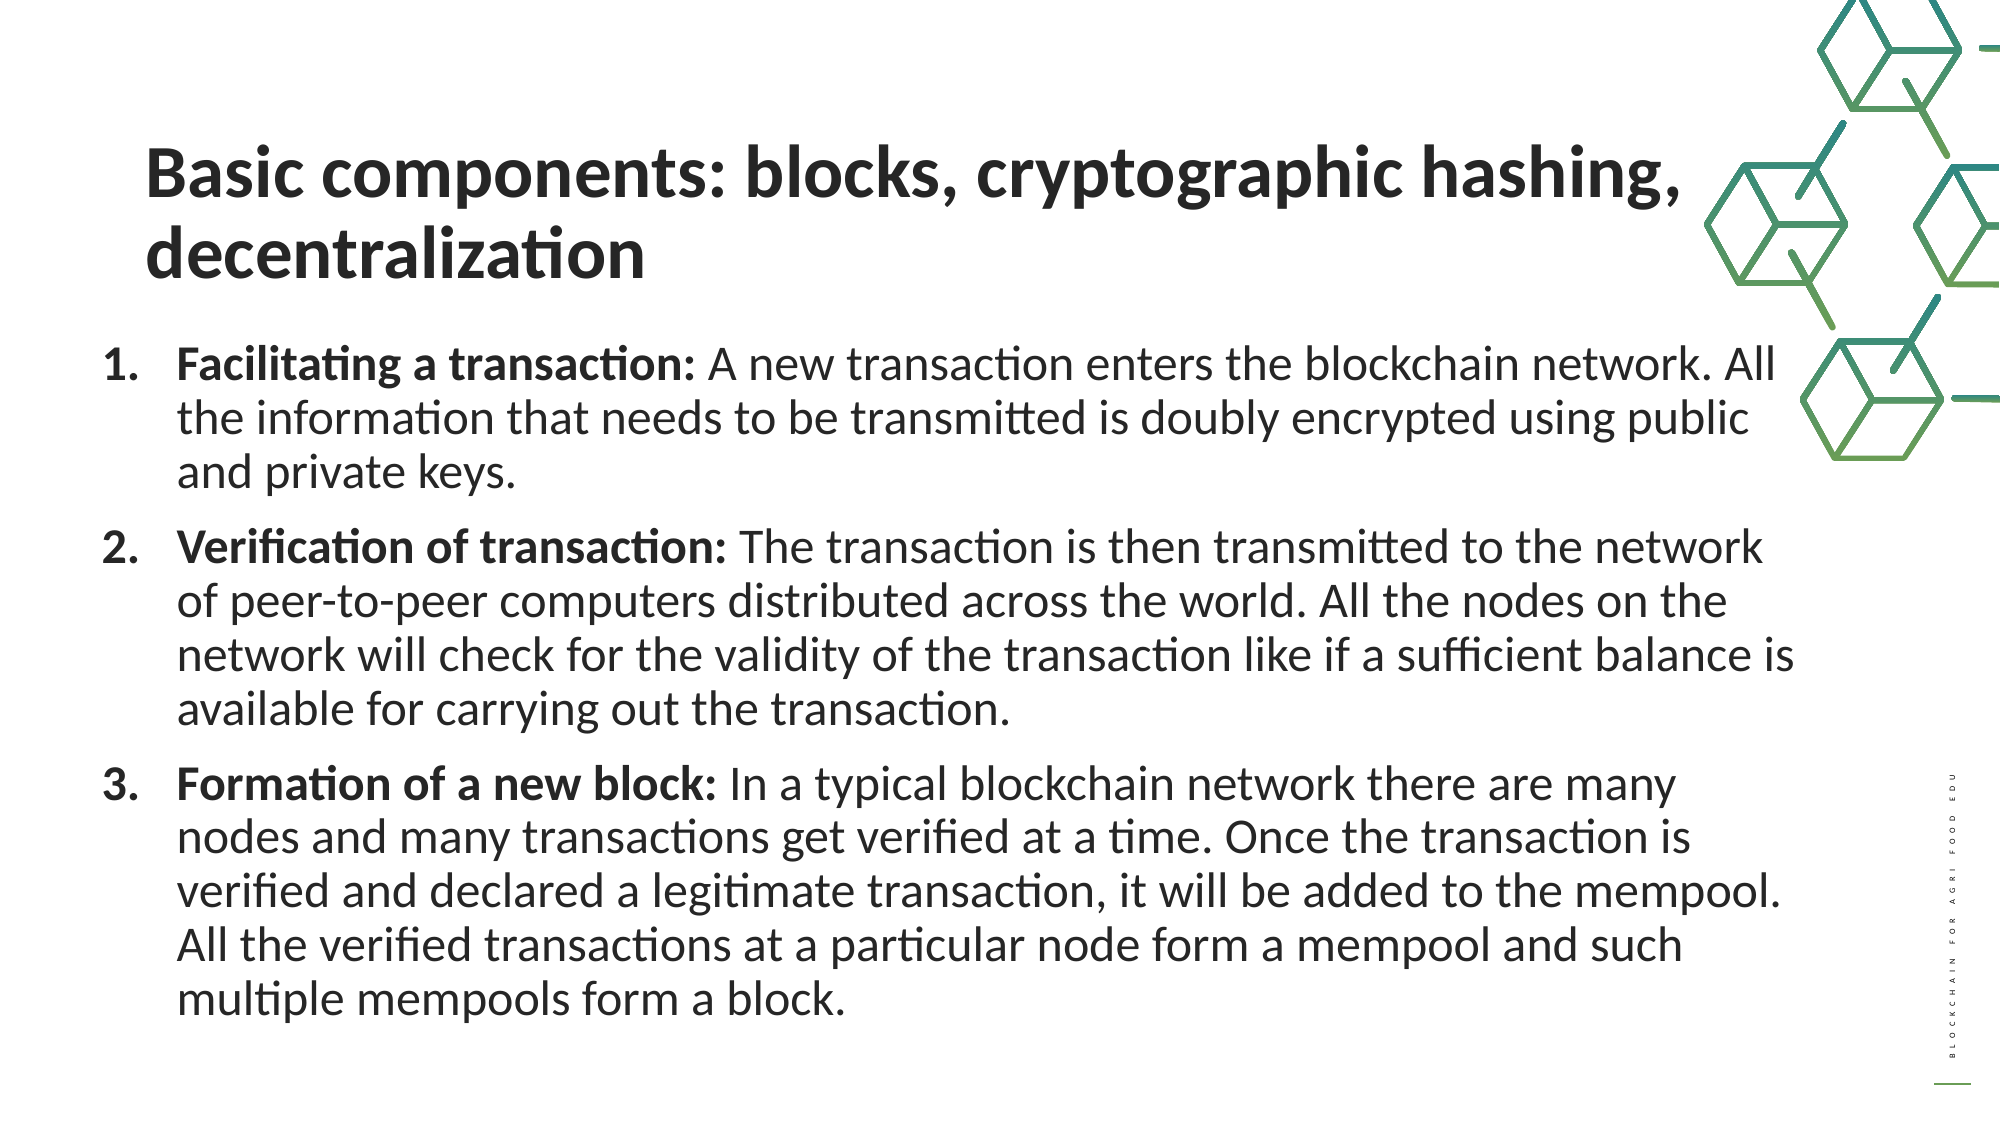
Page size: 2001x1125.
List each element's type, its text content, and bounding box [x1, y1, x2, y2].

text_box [1704, 0, 2000, 461]
list Facilitating a transaction: A new transaction enters the blockchain network. All the information that needs to be transmitted is doubly encrypted using public and private keys. Verification of transaction: The transaction is then transmitted to the network of peer-to-peer computers distributed across the world. All the nodes on the network will check for the validity of the transaction like if a sufficient balance is available for carrying out the transaction. Formation of a new block: In a typical blockchain network there are many nodes and many transactions get verified at a time. Once the transaction is verified and declared a legitimate transaction, it will be added to the mempool. All the verified transactions at a particular node form a mempool and such multiple mempools form a block. [86, 329, 1825, 962]
list Basic components: blocks, cryptographic hashing, decentralization [130, 124, 1704, 337]
